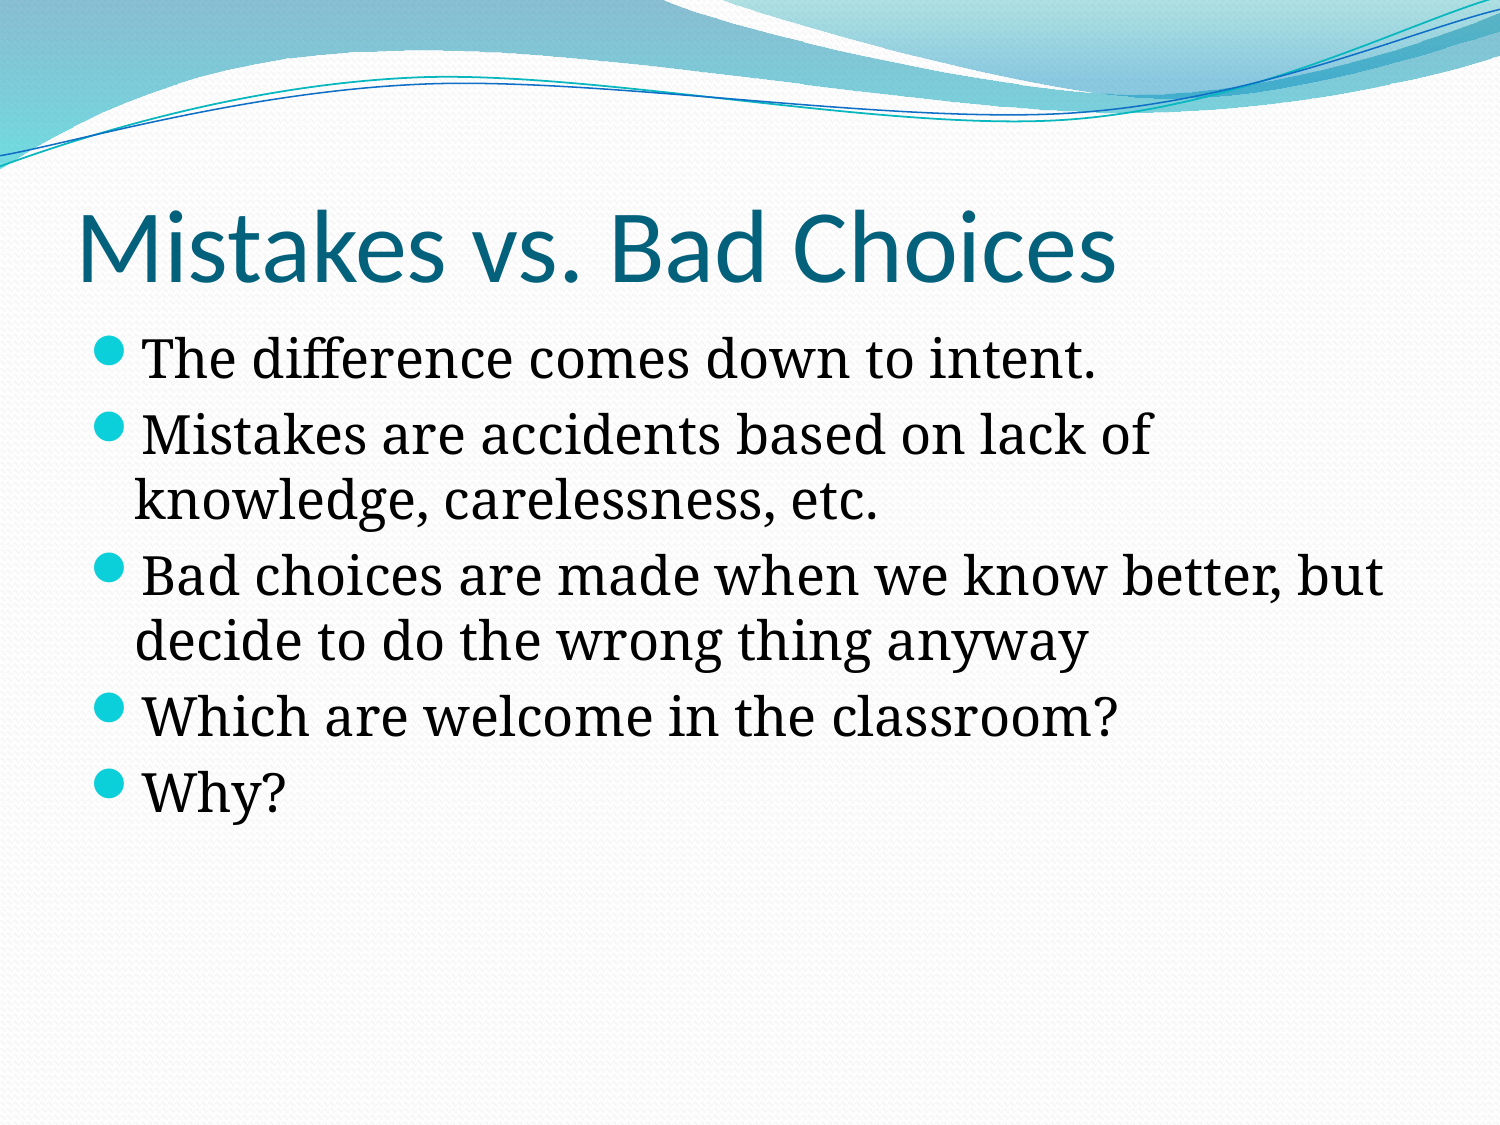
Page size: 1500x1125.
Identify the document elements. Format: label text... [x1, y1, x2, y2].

list The difference comes down to intent. Mistakes are accidents based on lack of knowledge, carelessness, etc. Bad choices are made when we know better, but decide to do the wrong thing anyway Which are welcome in the classroom? Why? [75, 317, 1425, 1038]
title Mistakes vs. Bad Choices [75, 115, 1425, 303]
